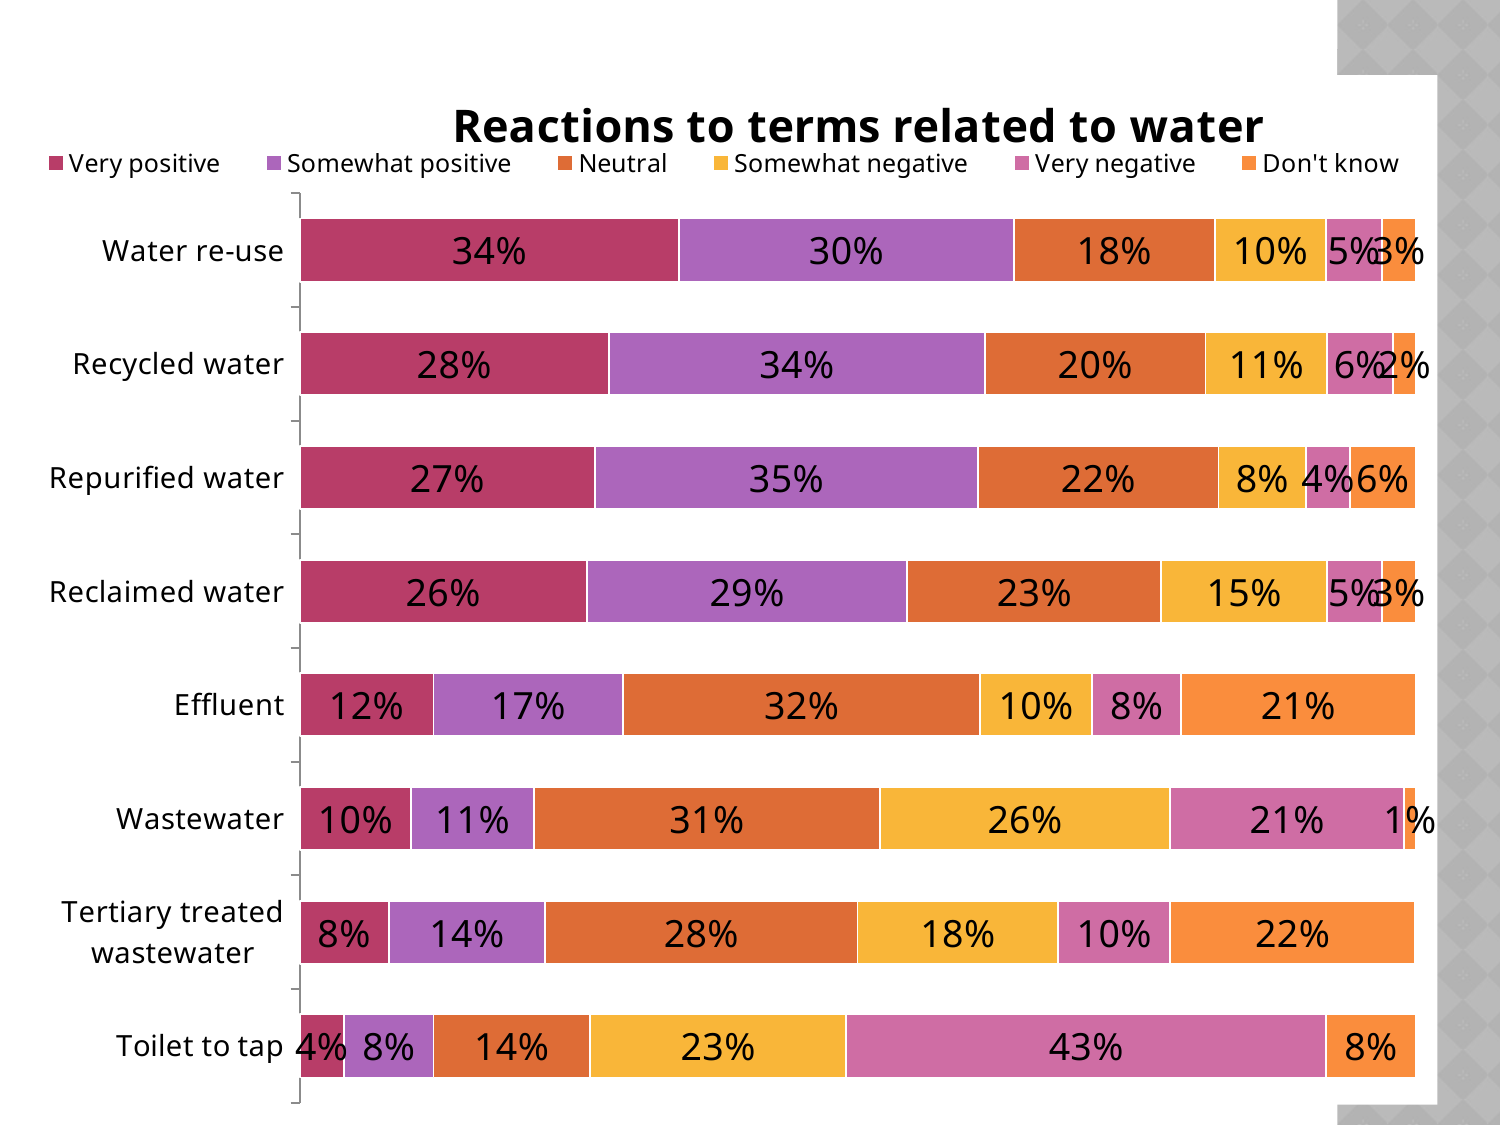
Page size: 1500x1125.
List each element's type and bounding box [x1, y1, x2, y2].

chart [0, 74, 1438, 1106]
